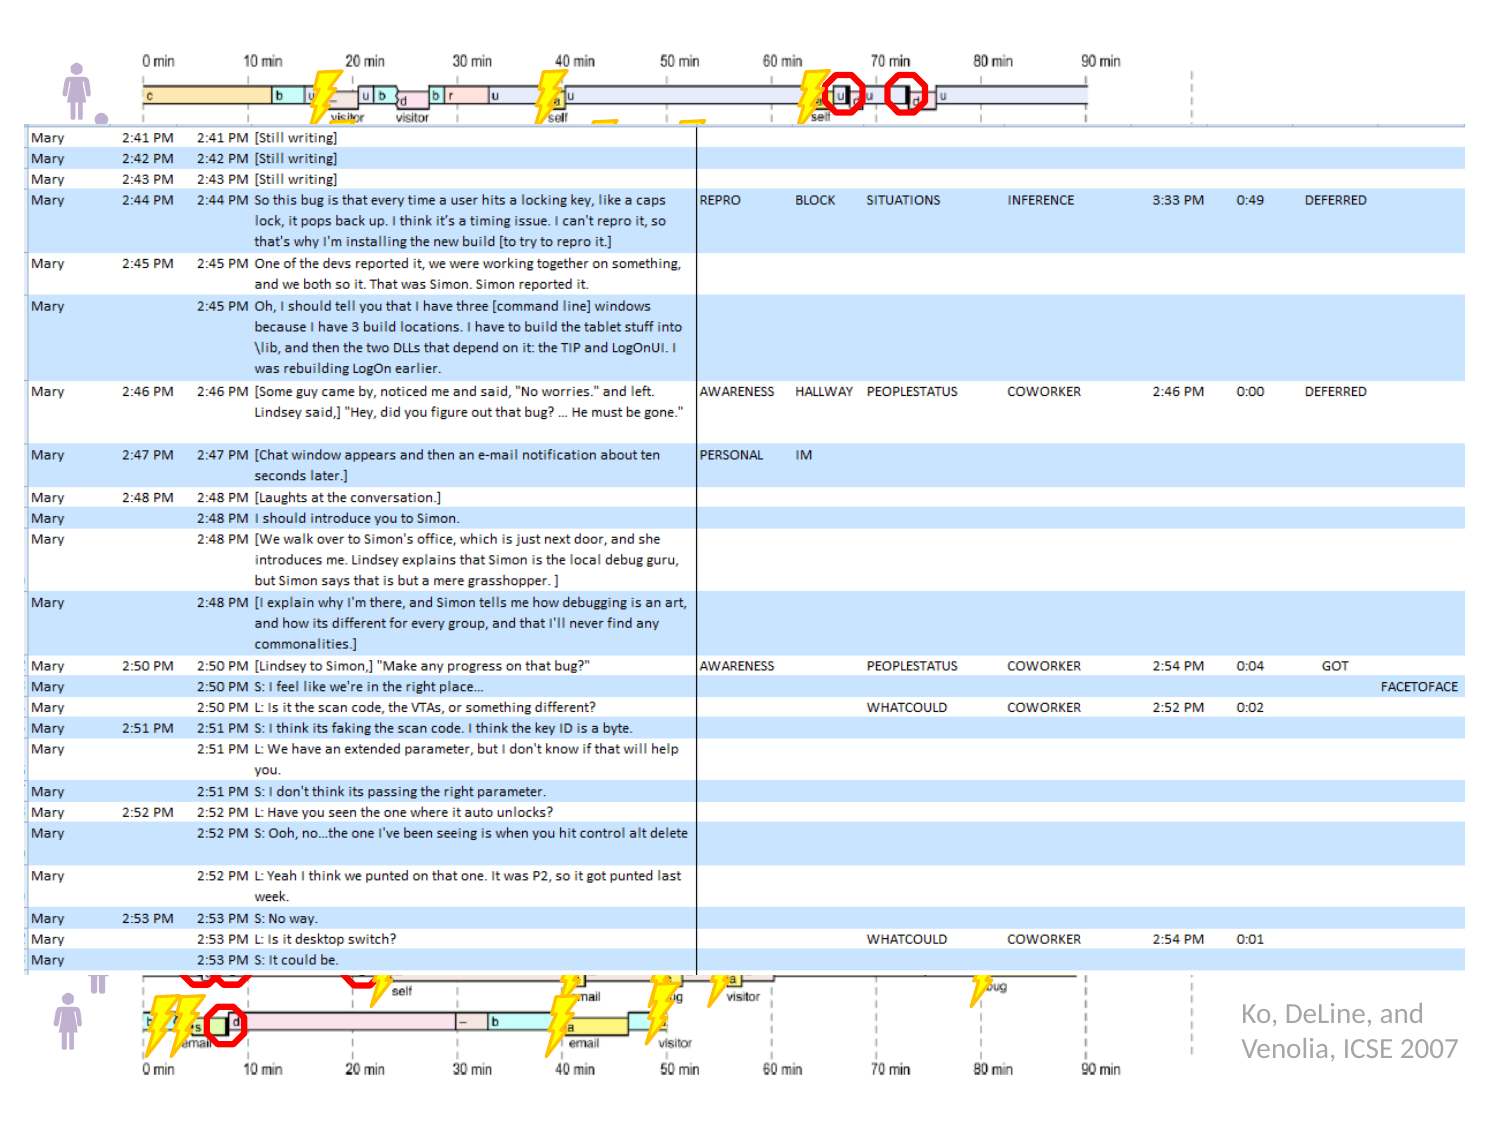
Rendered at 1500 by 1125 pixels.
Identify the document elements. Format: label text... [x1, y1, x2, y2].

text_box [132, 985, 1140, 1048]
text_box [49, 62, 120, 123]
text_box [132, 71, 1140, 123]
picture [24, 49, 1465, 1082]
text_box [49, 985, 120, 1051]
text_box Ko, DeLine, and Venolia, ICSE 2007 [1228, 987, 1475, 1073]
